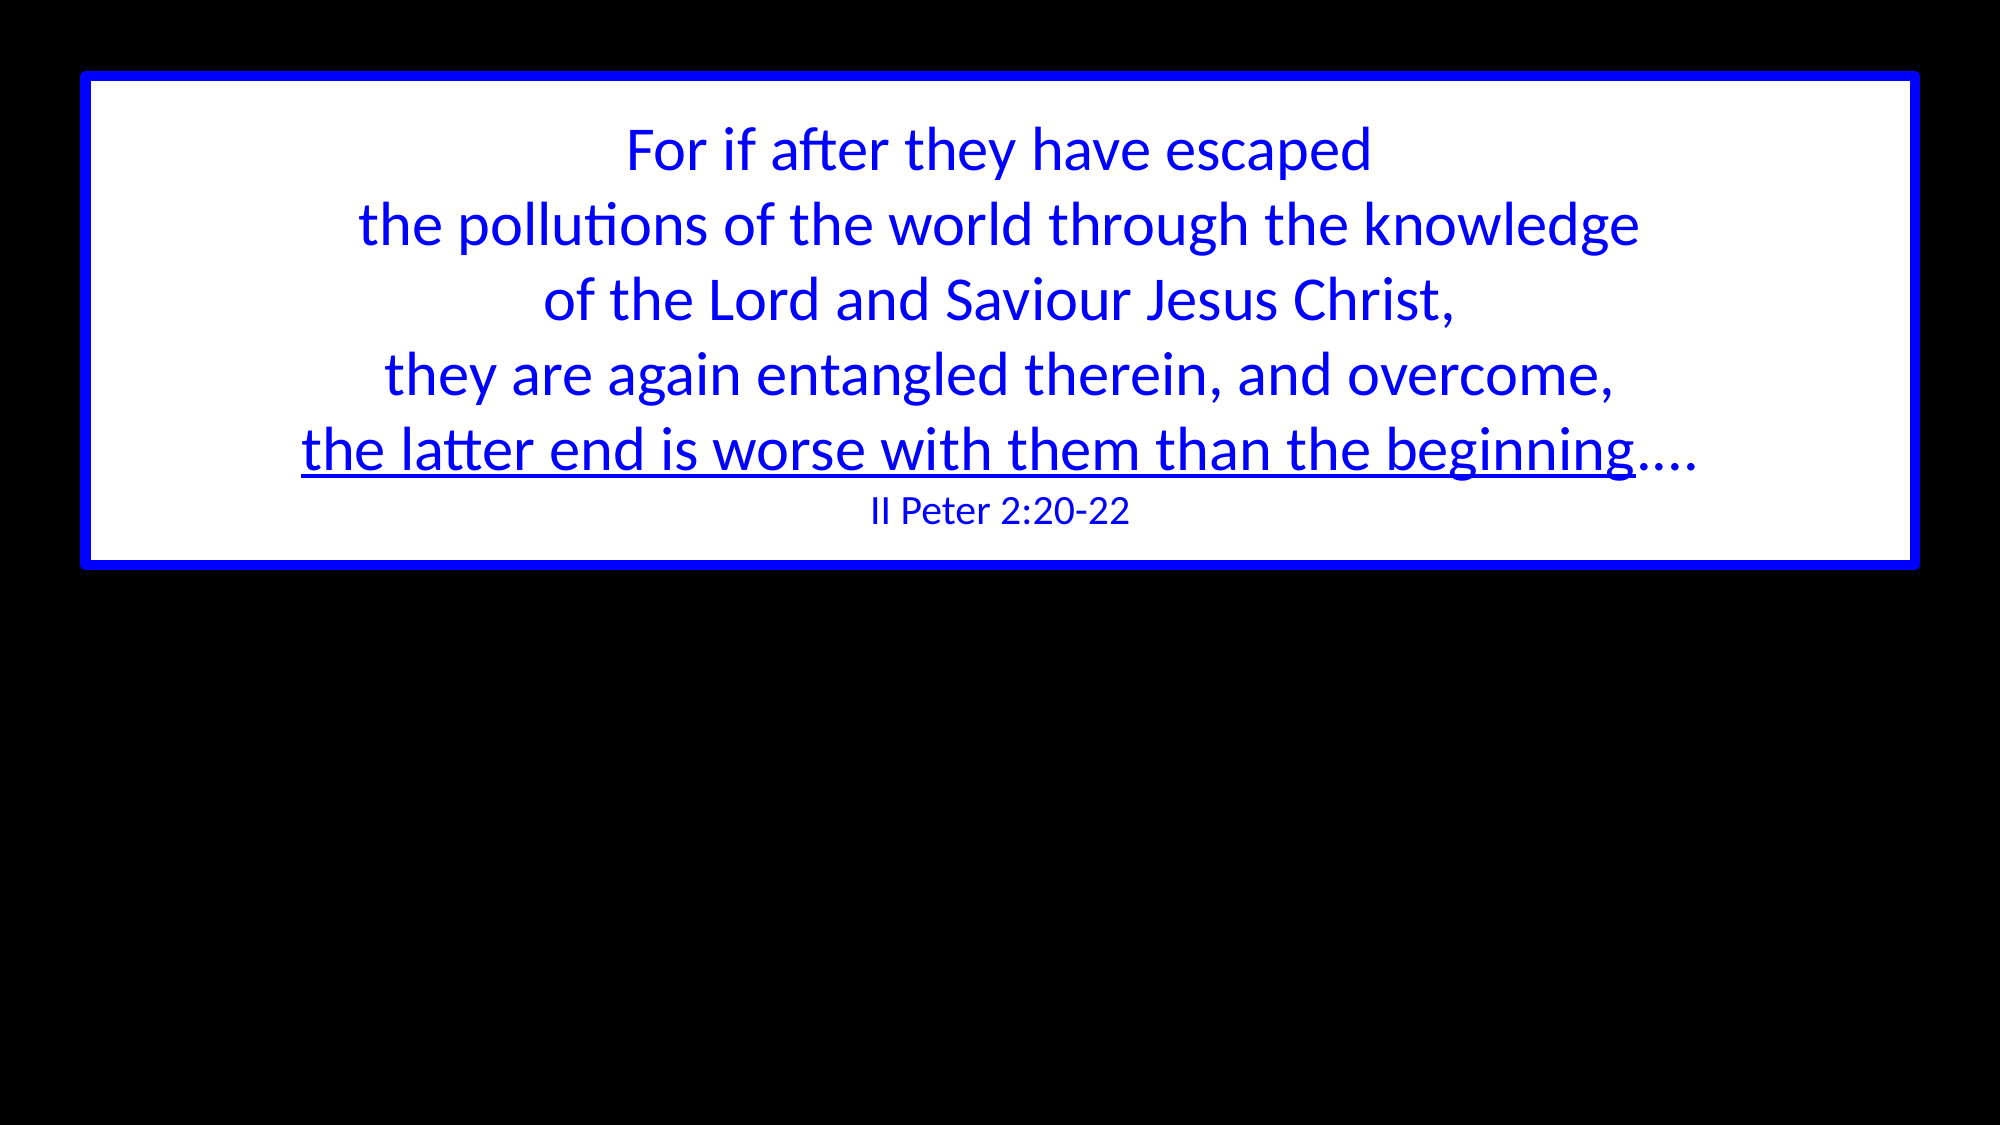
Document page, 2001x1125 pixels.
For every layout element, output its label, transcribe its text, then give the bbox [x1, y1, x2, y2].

text_box For if after they have escaped the pollutions of the world through the knowledge of the Lord and Saviour Jesus Christ, they are again entangled therein, and overcome, the latter end is worse with them than the beginning.... II Peter 2:20-22 [85, 75, 1915, 566]
